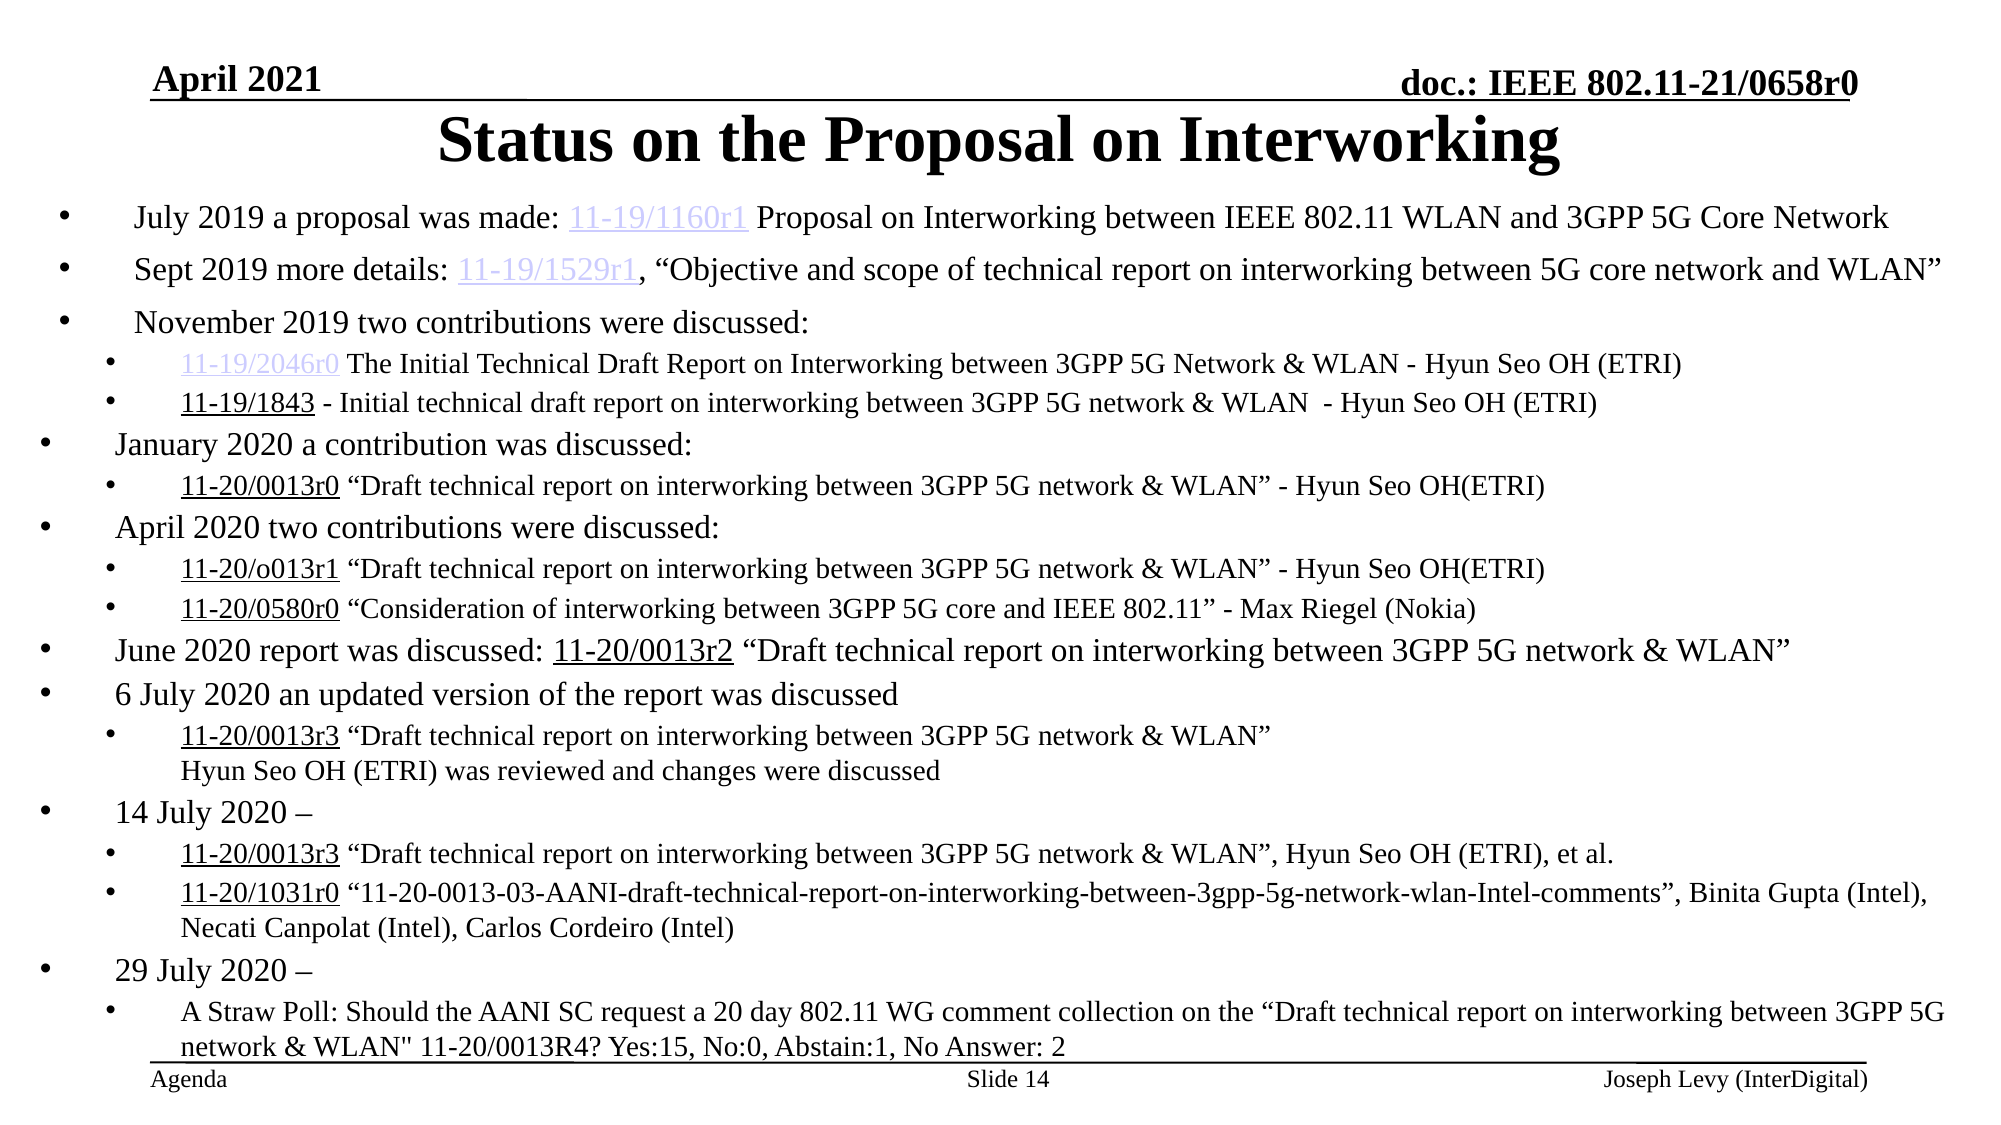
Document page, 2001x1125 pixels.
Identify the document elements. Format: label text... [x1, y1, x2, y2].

list July 2019 a proposal was made: 11-19/1160r1 Proposal on Interworking between IEEE 802.11 WLAN and 3GPP 5G Core Network Sept 2019 more details: 11-19/1529r1, “Objective and scope of technical report on interworking between 5G core network and WLAN” November 2019 two contributions were discussed: 11-19/2046r0 The Initial Technical Draft Report on Interworking between 3GPP 5G Network & WLAN - Hyun Seo OH (ETRI) 11-19/1843 - Initial technical draft report on interworking between 3GPP 5G network & WLAN - Hyun Seo OH (ETRI) January 2020 a contribution was discussed: 11-20/0013r0 “Draft technical report on interworking between 3GPP 5G network & WLAN” - Hyun Seo OH(ETRI) April 2020 two contributions were discussed: 11-20/o013r1 “Draft technical report on interworking between 3GPP 5G network & WLAN” - Hyun Seo OH(ETRI) 11-20/0580r0 “Consideration of interworking between 3GPP 5G core and IEEE 802.11” - Max Riegel (Nokia) June 2020 report was discussed: 11-20/0013r2 “Draft technical report on interworking between 3GPP 5G network & WLAN” 6 July 2020 an updated version of the report was discussed 11-20/0013r3 “Draft technical report on interworking between 3GPP 5G network & WLAN” Hyun Seo OH (ETRI) was reviewed and changes were discussed 14 July 2020 – 11-20/0013r3 “Draft technical report on interworking between 3GPP 5G network & WLAN”, Hyun Seo OH (ETRI), et al. 11-20/1031r0 “11-20-0013-03-AANI-draft-technical-report-on-interworking-between-3gpp-5g-network-wlan-Intel-comments”, Binita Gupta (Intel), Necati Canpolat (Intel), Carlos Cordeiro (Intel) 29 July 2020 – A Straw Poll: Should the AANI SC request a 20 day 802.11 WG comment collection on the “Draft technical report on interworking between 3GPP 5G network & WLAN" 11-20/0013R4? Yes:15, No:0, Abstain:1, No Answer: 2 [24, 187, 1971, 1056]
footer Joseph Levy (InterDigital) [1171, 1061, 1869, 1093]
slide_number Slide 14 [950, 1061, 1067, 1123]
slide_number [152, 54, 563, 100]
title Status on the Proposal on Interworking [149, 112, 1850, 158]
